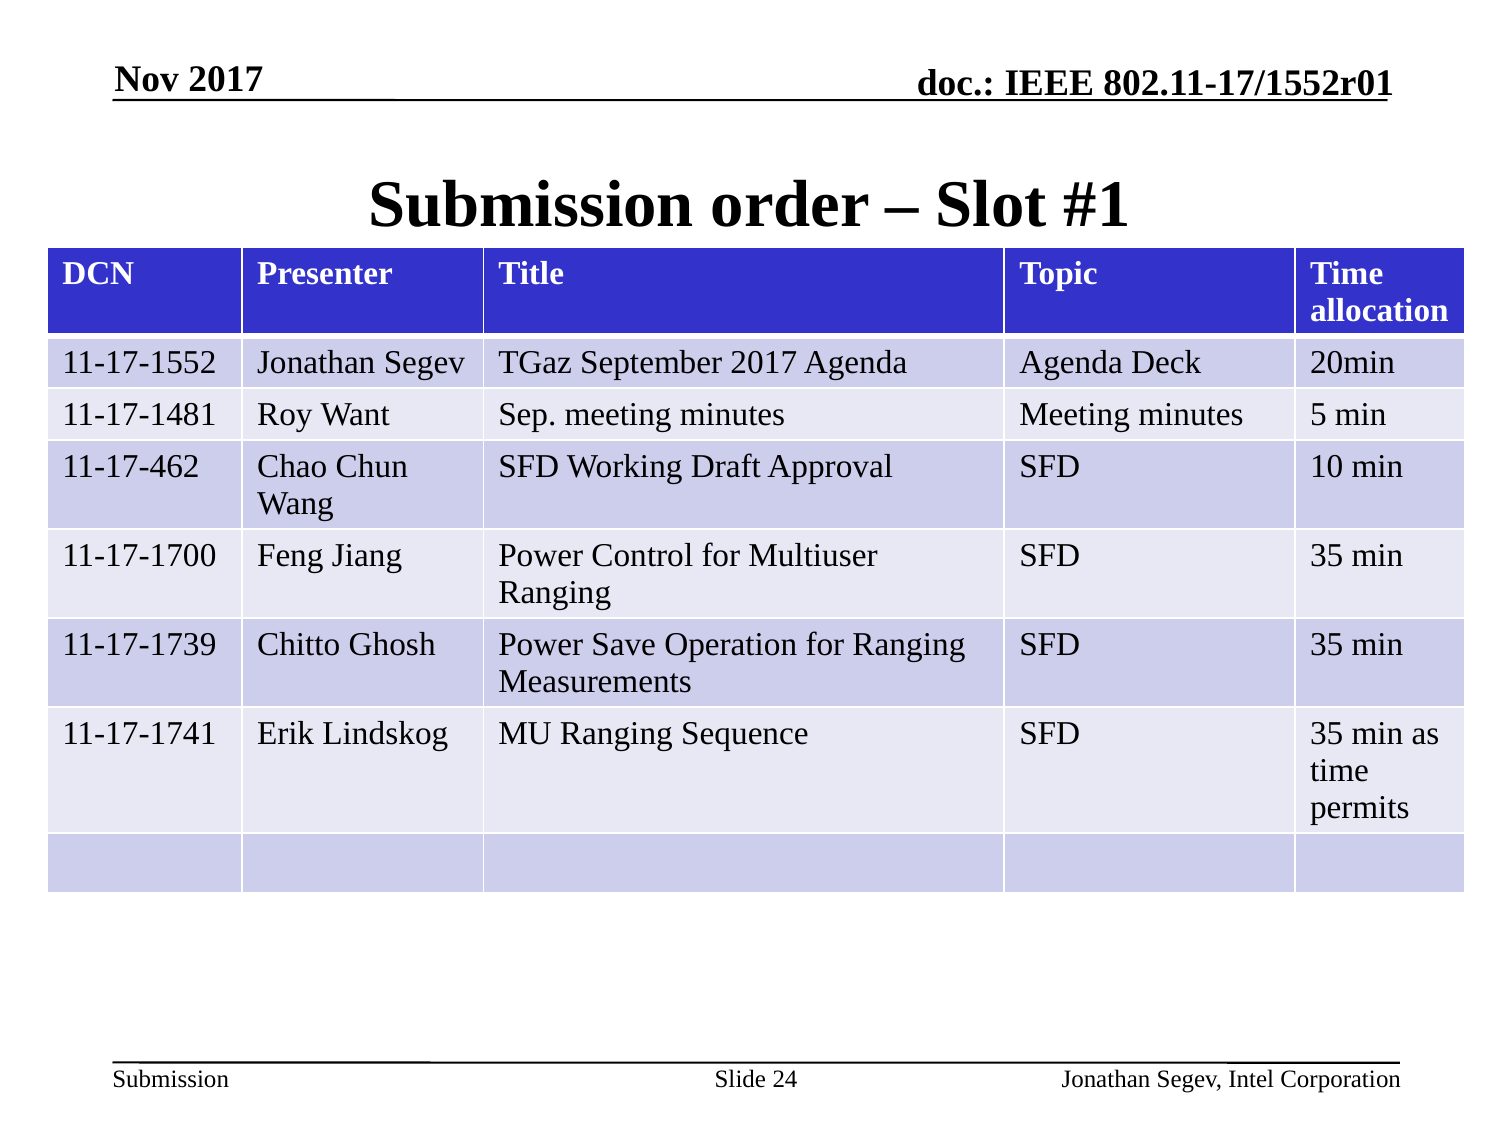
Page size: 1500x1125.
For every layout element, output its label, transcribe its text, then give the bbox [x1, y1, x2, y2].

table_cell [484, 834, 1003, 892]
table_header Presenter [243, 248, 483, 333]
table_cell Roy Want [243, 389, 483, 439]
table_cell 10 min [1296, 441, 1464, 528]
table_cell Power Control for Multiuser Ranging [484, 530, 1003, 617]
table_cell Power Save Operation for Ranging Measurements [484, 619, 1003, 706]
table_cell 35 min as time permits [1296, 708, 1464, 832]
table_header DCN [48, 248, 241, 333]
table_cell SFD [1005, 708, 1294, 832]
table_cell Feng Jiang [243, 530, 483, 617]
table_cell 5 min [1296, 389, 1464, 439]
table_cell TGaz September 2017 Agenda [484, 339, 1003, 387]
table_cell Jonathan Segev [243, 339, 483, 387]
table_header Time allocation [1296, 248, 1464, 333]
slide_number Slide 24 [712, 1061, 800, 1123]
table_cell 20min [1296, 339, 1464, 387]
table_cell 35 min [1296, 530, 1464, 617]
table_cell SFD [1005, 619, 1294, 706]
table_cell [1296, 834, 1464, 892]
table_cell 11-17-1739 [48, 619, 241, 706]
table_cell Chitto Ghosh [243, 619, 483, 706]
table_cell SFD Working Draft Approval [484, 441, 1003, 528]
title Submission order – Slot #1 [112, 112, 1388, 246]
table_cell SFD [1005, 530, 1294, 617]
table_cell Erik Lindskog [243, 708, 483, 832]
table_cell [1005, 834, 1294, 892]
table_cell Agenda Deck [1005, 339, 1294, 387]
table_cell Meeting minutes [1005, 389, 1294, 439]
table_header Title [484, 248, 1003, 333]
footer Jonathan Segev, Intel Corporation [878, 1061, 1402, 1093]
table_cell 11-17-1741 [48, 708, 241, 832]
table_cell 35 min [1296, 619, 1464, 706]
table_cell 11-17-1552 [48, 339, 241, 387]
table_cell 11-17-1700 [48, 530, 241, 617]
table_cell [243, 834, 483, 892]
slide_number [114, 54, 423, 100]
table_header Topic [1005, 248, 1294, 333]
table_cell Sep. meeting minutes [484, 389, 1003, 439]
table_cell 11-17-462 [48, 441, 241, 528]
table_cell MU Ranging Sequence [484, 708, 1003, 832]
table_cell Chao Chun Wang [243, 441, 483, 528]
table_cell 11-17-1481 [48, 389, 241, 439]
table_cell SFD [1005, 441, 1294, 528]
table_cell [48, 834, 241, 892]
